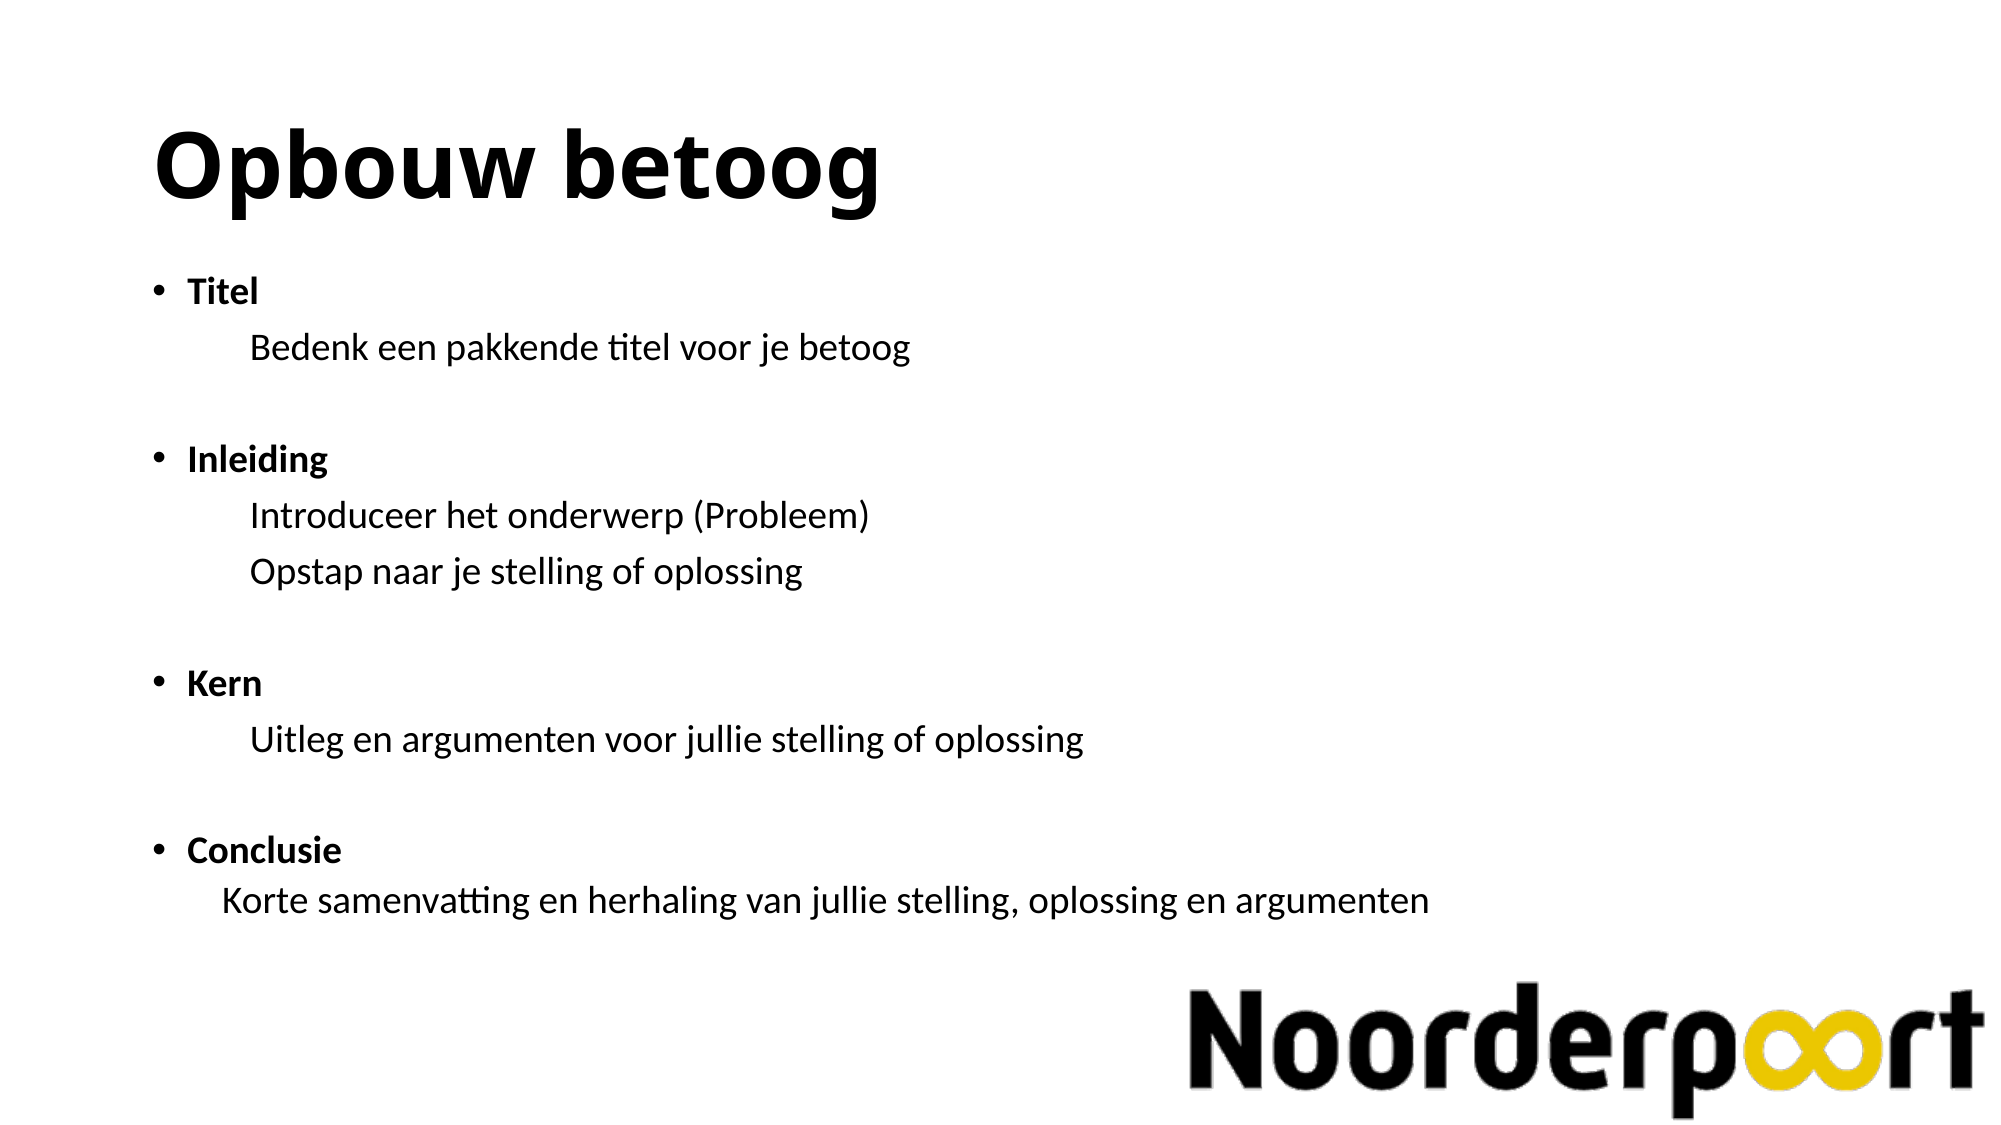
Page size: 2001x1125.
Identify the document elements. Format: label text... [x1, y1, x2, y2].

picture [1187, 913, 1988, 1125]
list Titel Bedenk een pakkende titel voor je betoog Inleiding Introduceer het onderwerp (Probleem) Opstap naar je stelling of oplossing Kern Uitleg en argumenten voor jullie stelling of oplossing Conclusie Korte samenvatting en herhaling van jullie stelling, oplossing en argumenten [137, 263, 1863, 1049]
title Opbouw betoog [137, 59, 1863, 263]
